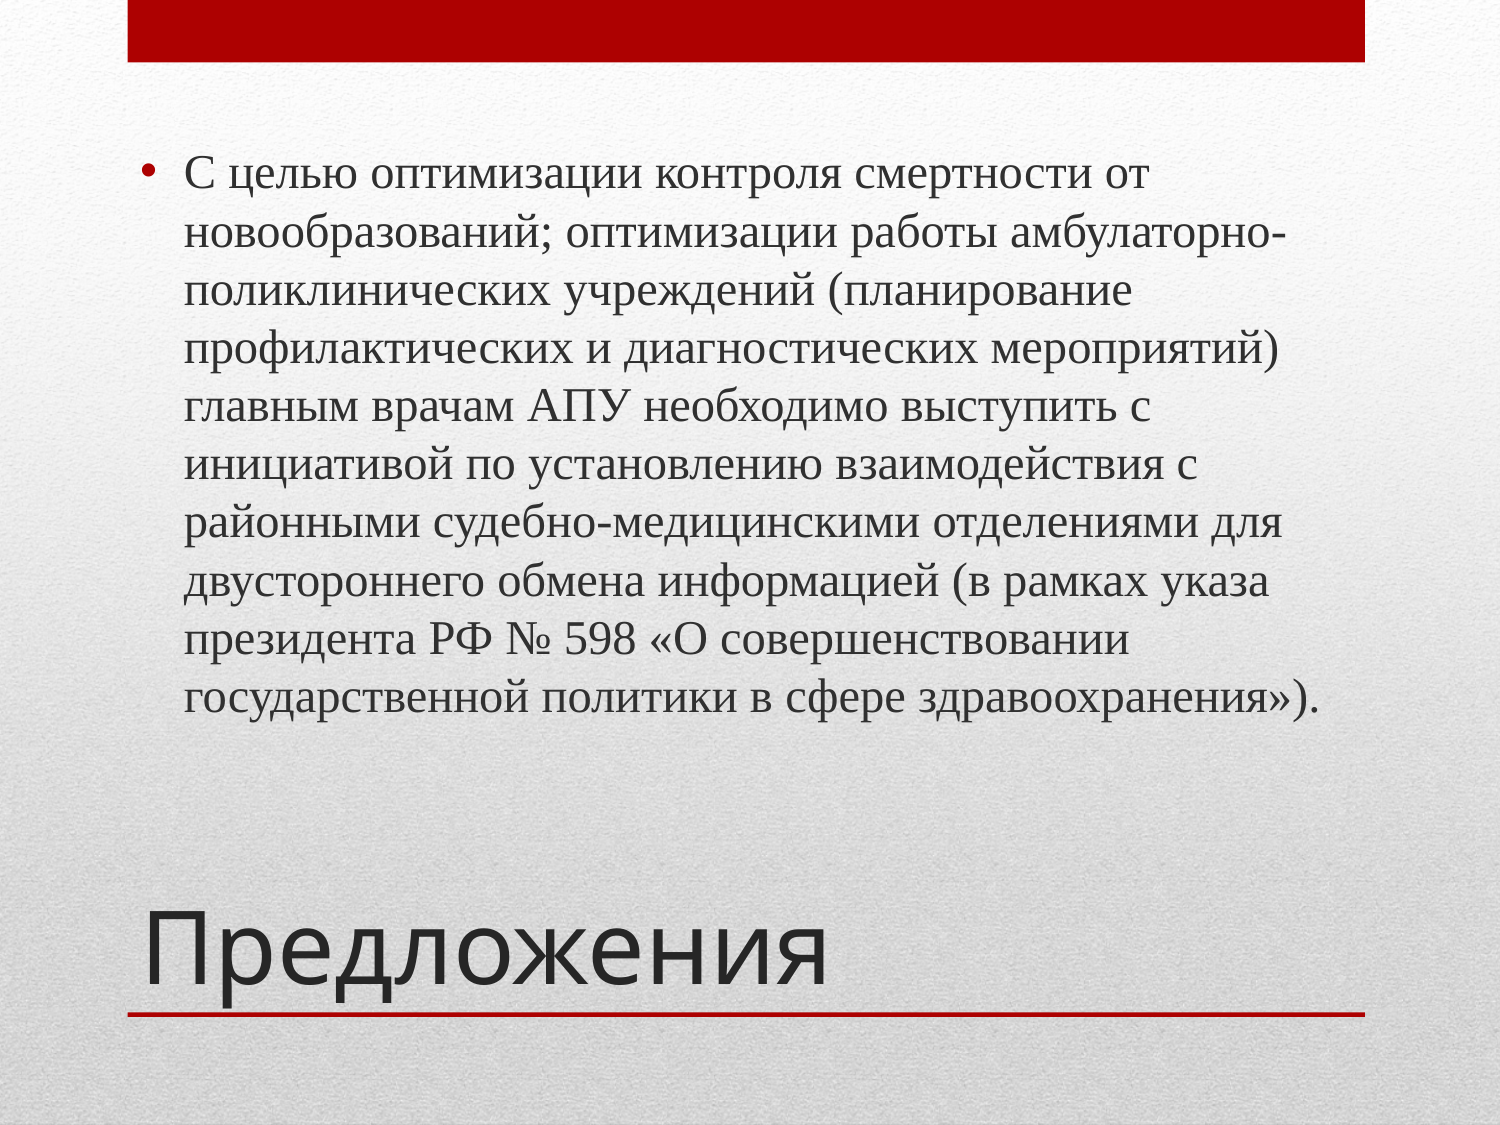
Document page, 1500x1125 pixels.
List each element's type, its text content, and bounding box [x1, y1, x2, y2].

title Предложения [125, 750, 1238, 1013]
list С целью оптимизации контроля смертности от новообразований; оптимизации работы амбулаторно-поликлинических учреждений (планирование профилактических и диагностических мероприятий) главным врачам АПУ необходимо выступить с инициативой по установлению взаимодействия с районными судебно-медицинскими отделениями для двустороннего обмена информацией (в рамках указа президента РФ № 598 «О совершенствовании государственной политики в сфере здравоохранения»). [125, 112, 1363, 750]
